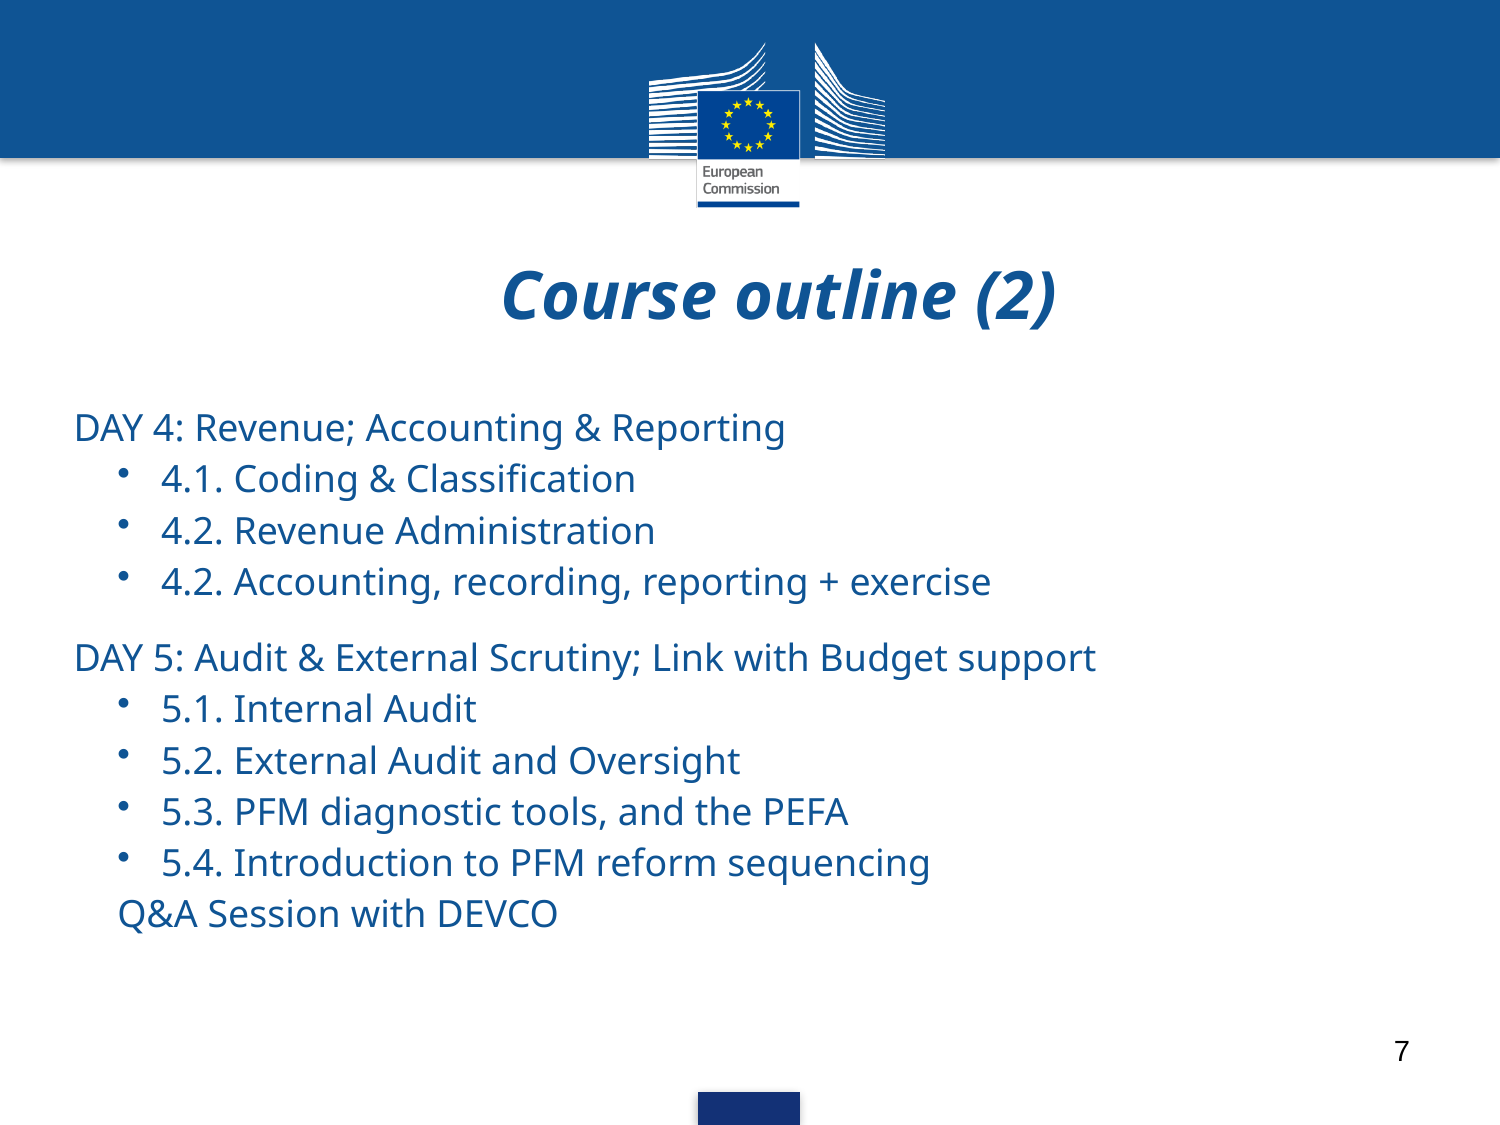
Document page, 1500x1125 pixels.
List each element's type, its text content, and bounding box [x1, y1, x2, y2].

list DAY 4: Revenue; Accounting & Reporting 4.1. Coding & Classification 4.2. Revenue Administration 4.2. Accounting, recording, reporting + exercise DAY 5: Audit & External Scrutiny; Link with Budget support 5.1. Internal Audit 5.2. External Audit and Oversight 5.3. PFM diagnostic tools, and the PEFA 5.4. Introduction to PFM reform sequencing Q&A Session with DEVCO [58, 396, 1454, 1067]
slide_number 7 [1074, 1024, 1426, 1103]
picture [649, 42, 885, 198]
title Course outline (2) [0, 198, 1500, 387]
